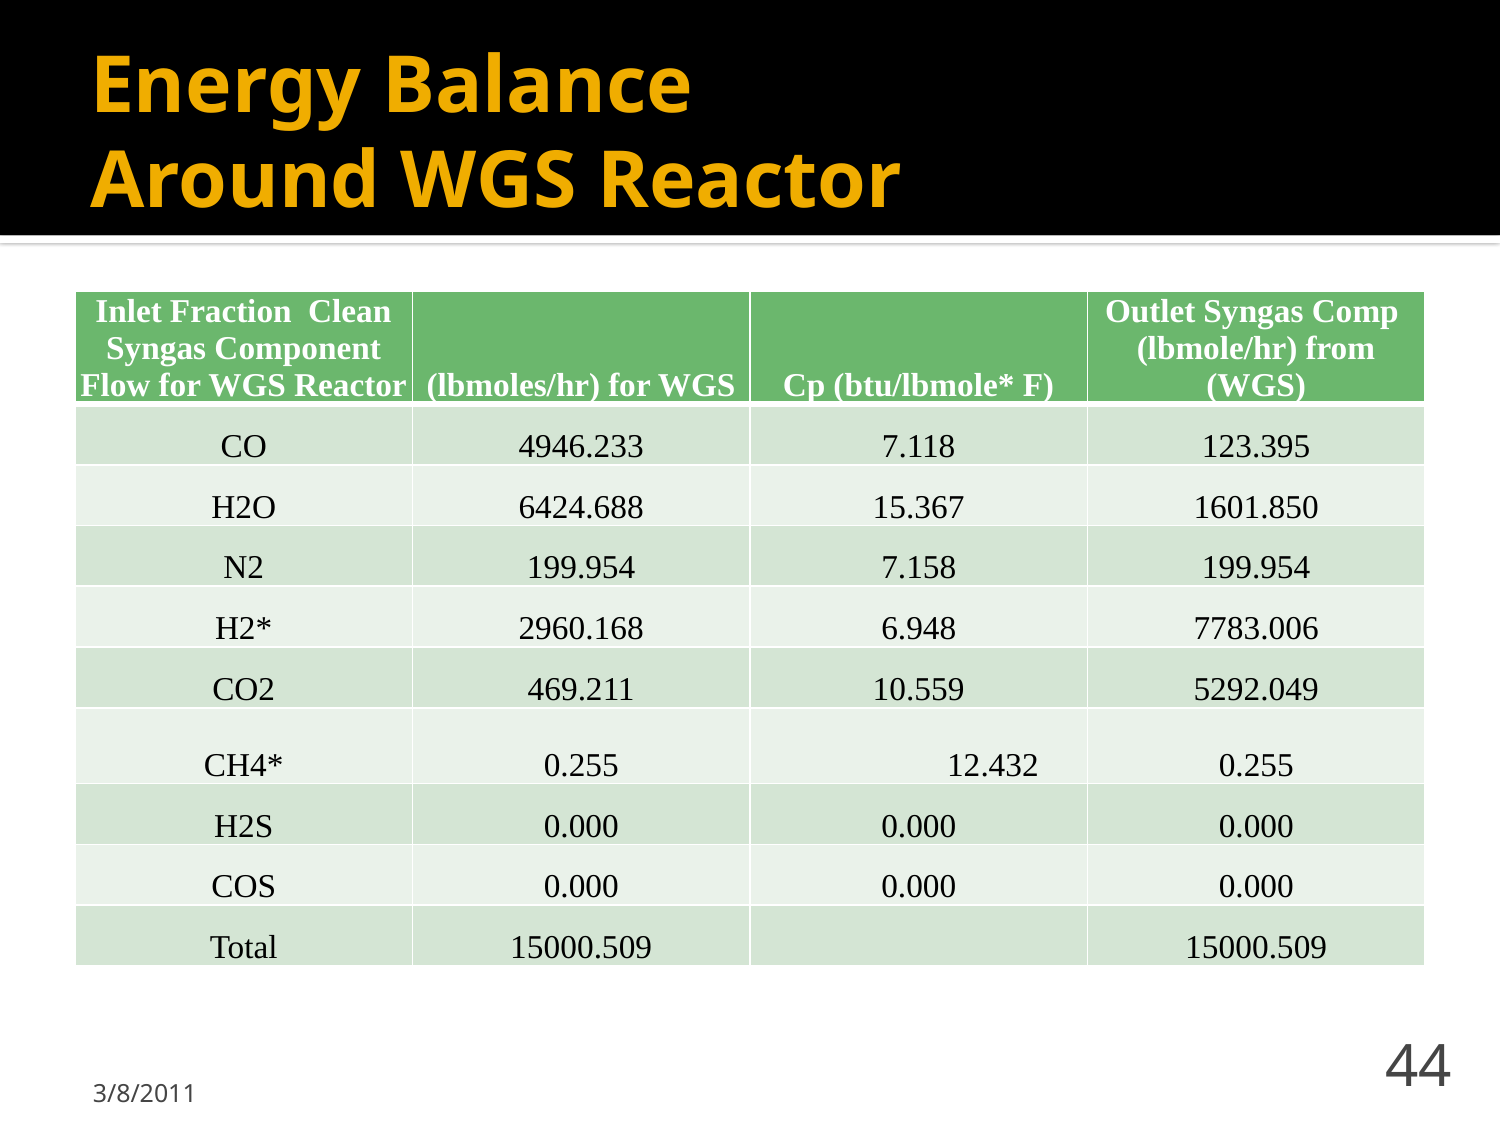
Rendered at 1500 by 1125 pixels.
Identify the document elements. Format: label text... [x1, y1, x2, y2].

table_cell 5292.049 [1088, 648, 1424, 707]
table_cell 0.000 [413, 845, 749, 904]
table_cell H2S [76, 784, 412, 844]
table_header Cp (btu/lbmole* F) [751, 292, 1087, 401]
slide_number 44 [1345, 1062, 1467, 1108]
table_cell 199.954 [413, 526, 749, 585]
table_cell 7.158 [751, 526, 1087, 585]
table_cell 0.255 [413, 709, 749, 783]
table_header (lbmoles/hr) for WGS [413, 292, 749, 401]
table_cell 1601.850 [1088, 466, 1424, 525]
table_cell 15000.509 [1088, 906, 1424, 965]
title Energy Balance Around WGS Reactor [75, 25, 1425, 231]
table_cell CO2 [76, 648, 412, 707]
table_cell 199.954 [1088, 526, 1424, 585]
table_header Inlet Fraction Clean Syngas Component Flow for WGS Reactor [76, 292, 412, 401]
table_cell [751, 906, 1087, 965]
table_cell 7.118 [751, 407, 1087, 464]
table_cell 6.948 [751, 587, 1087, 646]
table_cell COS [76, 845, 412, 904]
table_cell 0.255 [1088, 709, 1424, 783]
table_cell 4946.233 [413, 407, 749, 464]
table_cell 0.000 [1088, 845, 1424, 904]
table_cell 0.000 [1088, 784, 1424, 844]
table_cell 0.000 [751, 784, 1087, 844]
table_cell 123.395 [1088, 407, 1424, 464]
table_cell N2 [76, 526, 412, 585]
table_cell 2960.168 [413, 587, 749, 646]
table_cell 469.211 [413, 648, 749, 707]
table_cell H2* [76, 587, 412, 646]
table_cell 6424.688 [413, 466, 749, 525]
table_cell Total [76, 906, 412, 965]
table_cell 15000.509 [413, 906, 749, 965]
table_cell 10.559 [751, 648, 1087, 707]
table_cell 12.432 [751, 709, 1087, 783]
table_cell CH4* [76, 709, 412, 783]
table_cell 15.367 [751, 466, 1087, 525]
table_cell H2O [76, 466, 412, 525]
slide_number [75, 1062, 425, 1108]
table_cell 7783.006 [1088, 587, 1424, 646]
table_cell CO [76, 407, 412, 464]
table_cell 0.000 [413, 784, 749, 844]
table_cell 0.000 [751, 845, 1087, 904]
table_header Outlet Syngas Comp (lbmole/hr) from (WGS) [1088, 292, 1424, 401]
